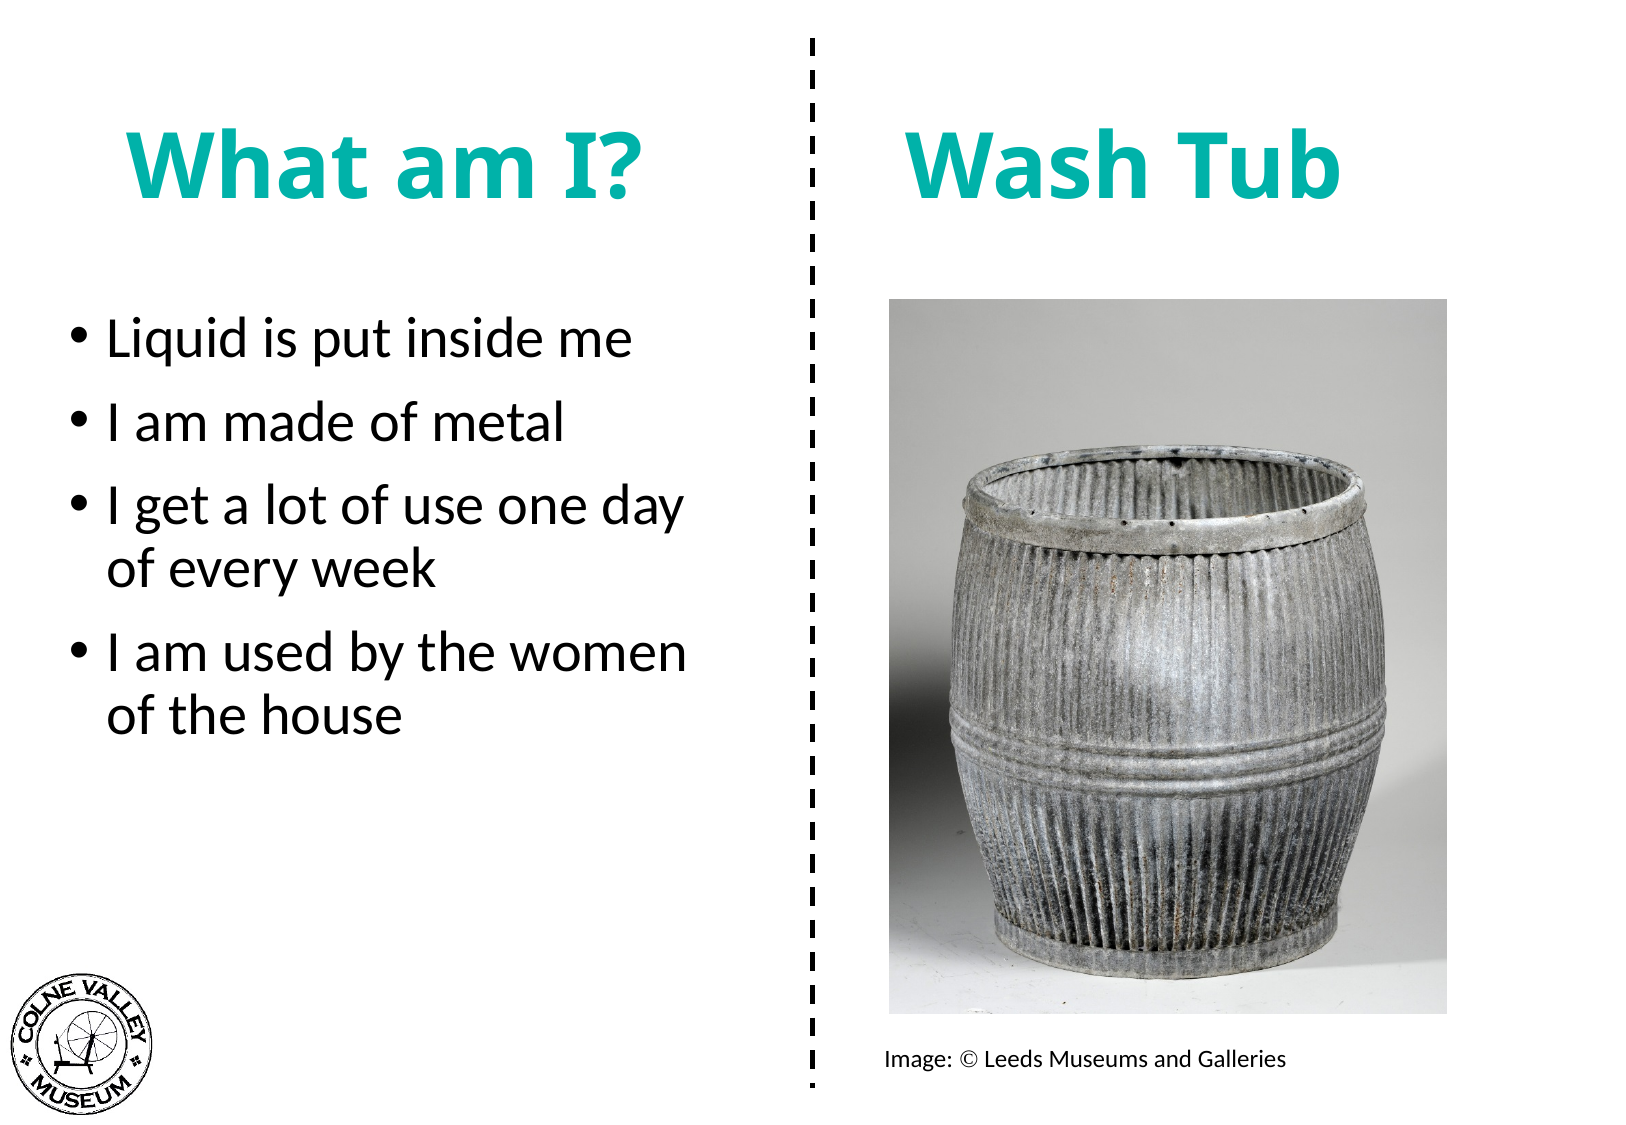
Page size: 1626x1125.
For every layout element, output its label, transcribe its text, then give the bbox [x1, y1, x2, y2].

text_box Image:  Leeds Museums and Galleries [869, 1035, 1420, 1081]
text_box Wash Tub [890, 59, 1524, 278]
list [889, 299, 1447, 1014]
title What am I? [111, 59, 745, 278]
list Liquid is put inside me I am made of metal I get a lot of use one day of every week I am used by the women of the house [53, 299, 745, 1014]
picture [0, 965, 158, 1125]
